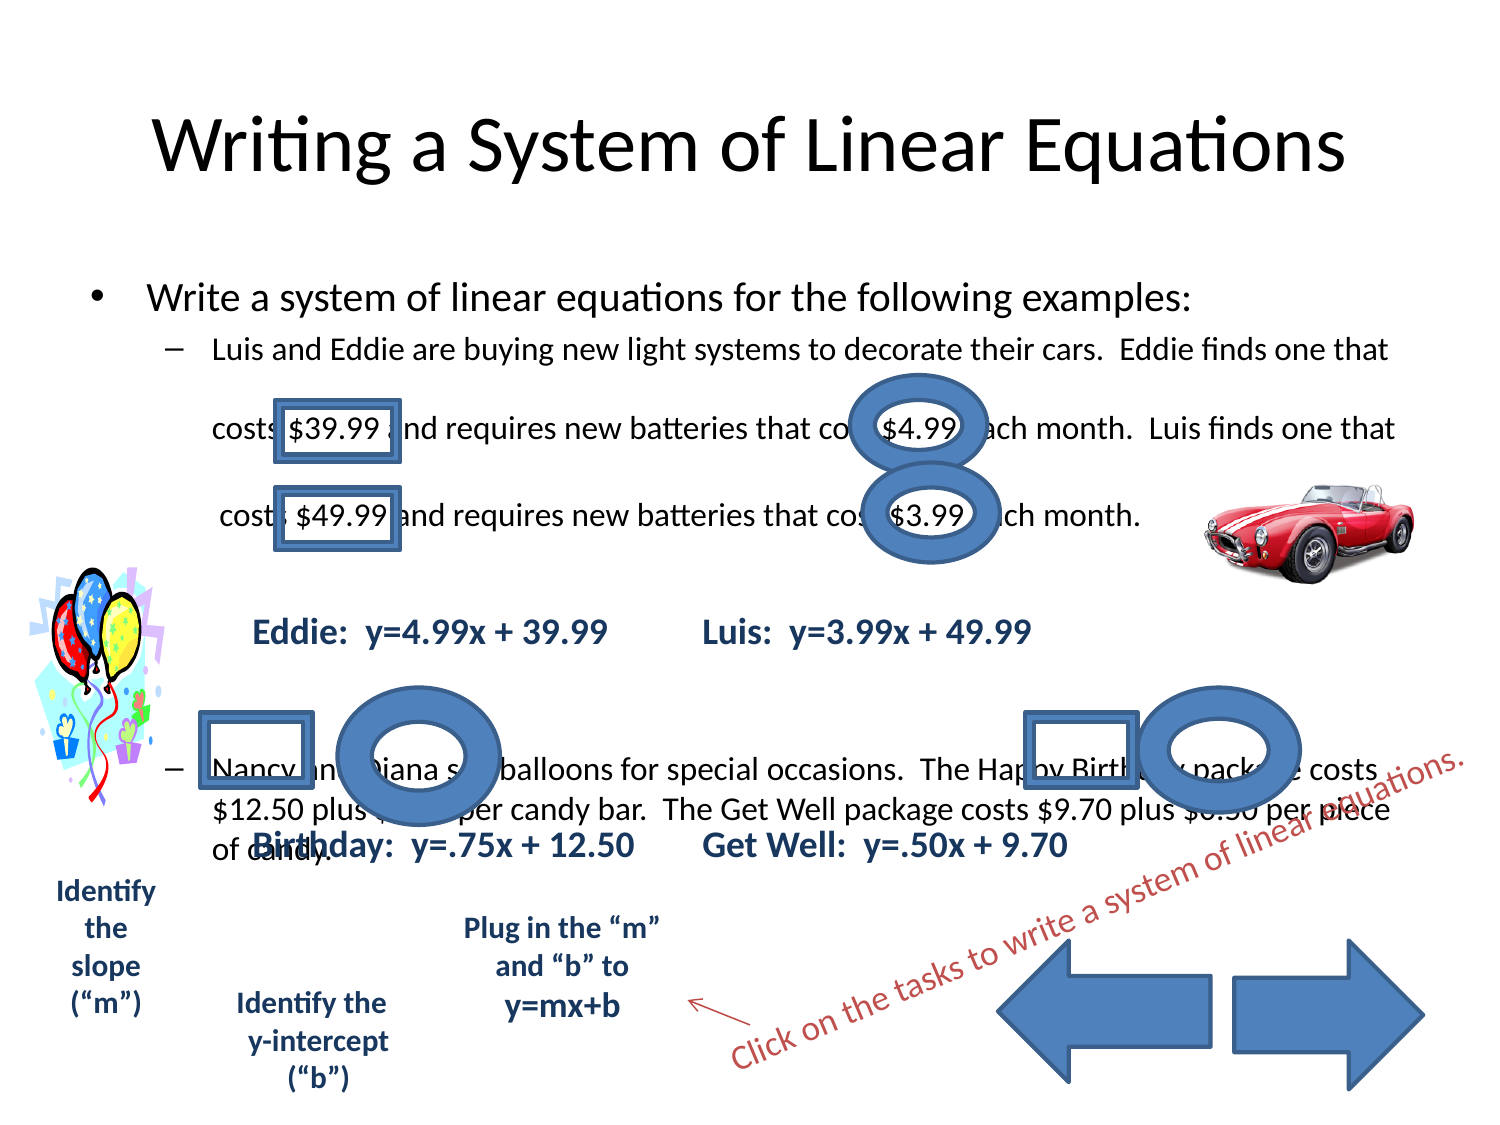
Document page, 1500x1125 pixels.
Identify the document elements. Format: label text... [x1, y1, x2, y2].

text_box [1023, 710, 1140, 790]
text_box Birthday: y=.75x + 12.50 Get Well: y=.50x + 9.70 [237, 812, 1163, 873]
text_box [1232, 938, 1426, 1092]
text_box [1140, 685, 1303, 815]
text_box [860, 460, 1003, 565]
list Write a system of linear equations for the following examples: Luis and Eddie are buying new light systems to decorate their cars. Eddie finds one that costs $39.99 and requires new batteries that cost $4.99 each month. Luis finds one that costs $49.99 and requires new batteries that cost $3.99 each month. Nancy and Diana sell balloons for special occasions. The Happy Birthday package costs $12.50 plus $0.75 per candy bar. The Get Well package costs $9.70 plus $0.50 per piece of candy. [75, 262, 1425, 1005]
text_box Eddie: y=4.99x + 39.99 Luis: y=3.99x + 49.99 [237, 599, 1163, 660]
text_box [687, 999, 751, 1026]
text_box [335, 685, 503, 812]
text_box Identify the y-intercept (“b”) [212, 974, 425, 1125]
text_box Click on the tasks to write a system of linear equations. [706, 707, 1500, 1092]
text_box Plug in the “m” and “b” to y=mx+b [437, 899, 688, 1033]
picture [1198, 467, 1419, 596]
text_box [273, 398, 402, 464]
text_box [995, 947, 1213, 1085]
title Writing a System of Linear Equations [75, 45, 1425, 233]
picture [29, 562, 165, 807]
text_box [847, 372, 990, 472]
text_box [198, 710, 315, 790]
text_box Identify the slope (“m”) [37, 862, 175, 1065]
text_box [273, 485, 402, 552]
